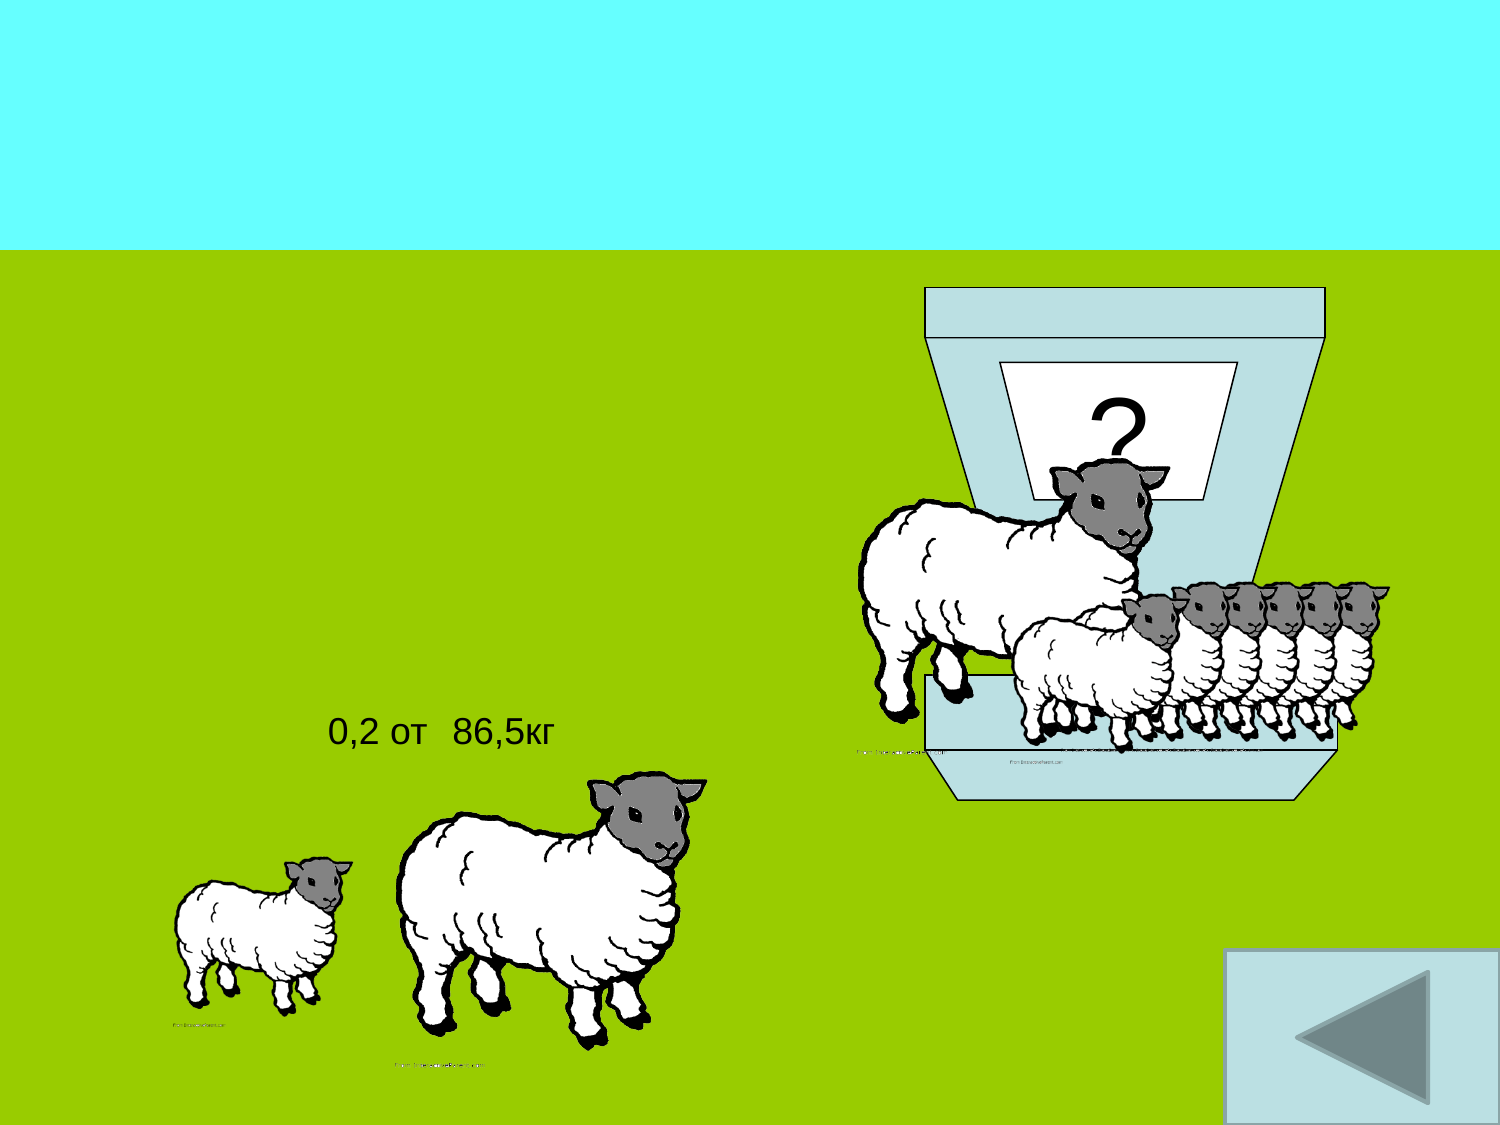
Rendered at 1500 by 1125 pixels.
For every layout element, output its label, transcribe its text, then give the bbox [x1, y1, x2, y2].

picture [162, 837, 363, 1038]
text_box 86,5кг [443, 699, 571, 735]
text_box 0,2 от [313, 699, 443, 760]
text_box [924, 287, 1338, 559]
text_box [0, 0, 1500, 250]
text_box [924, 773, 1338, 801]
text_box [1223, 948, 1500, 1125]
picture [837, 424, 1401, 776]
picture [374, 737, 726, 1088]
